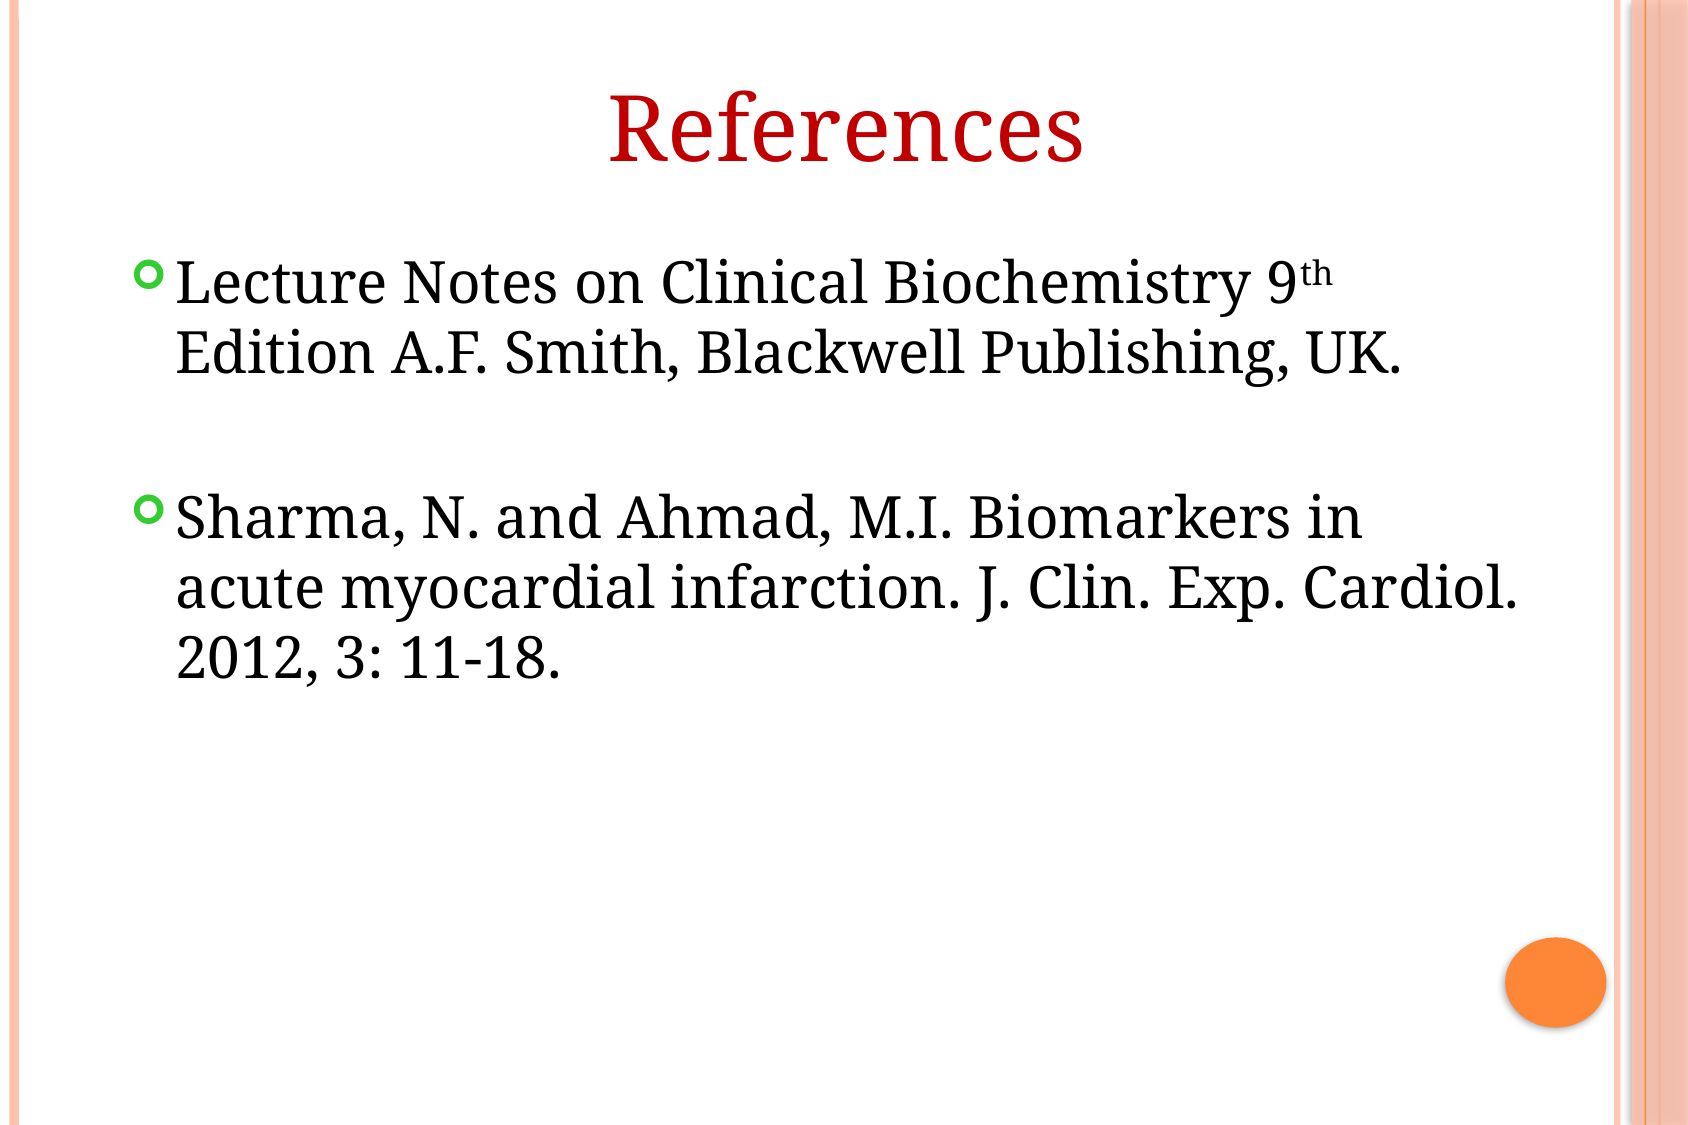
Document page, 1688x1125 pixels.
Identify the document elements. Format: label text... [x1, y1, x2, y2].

list Lecture Notes on Clinical Biochemistry 9th Edition A.F. Smith, Blackwell Publishing, UK. Sharma, N. and Ahmad, M.I. Biomarkers in acute myocardial infarction. J. Clin. Exp. Cardiol. 2012, 3: 11-18. [115, 237, 1544, 963]
text_box References [156, 62, 1538, 188]
